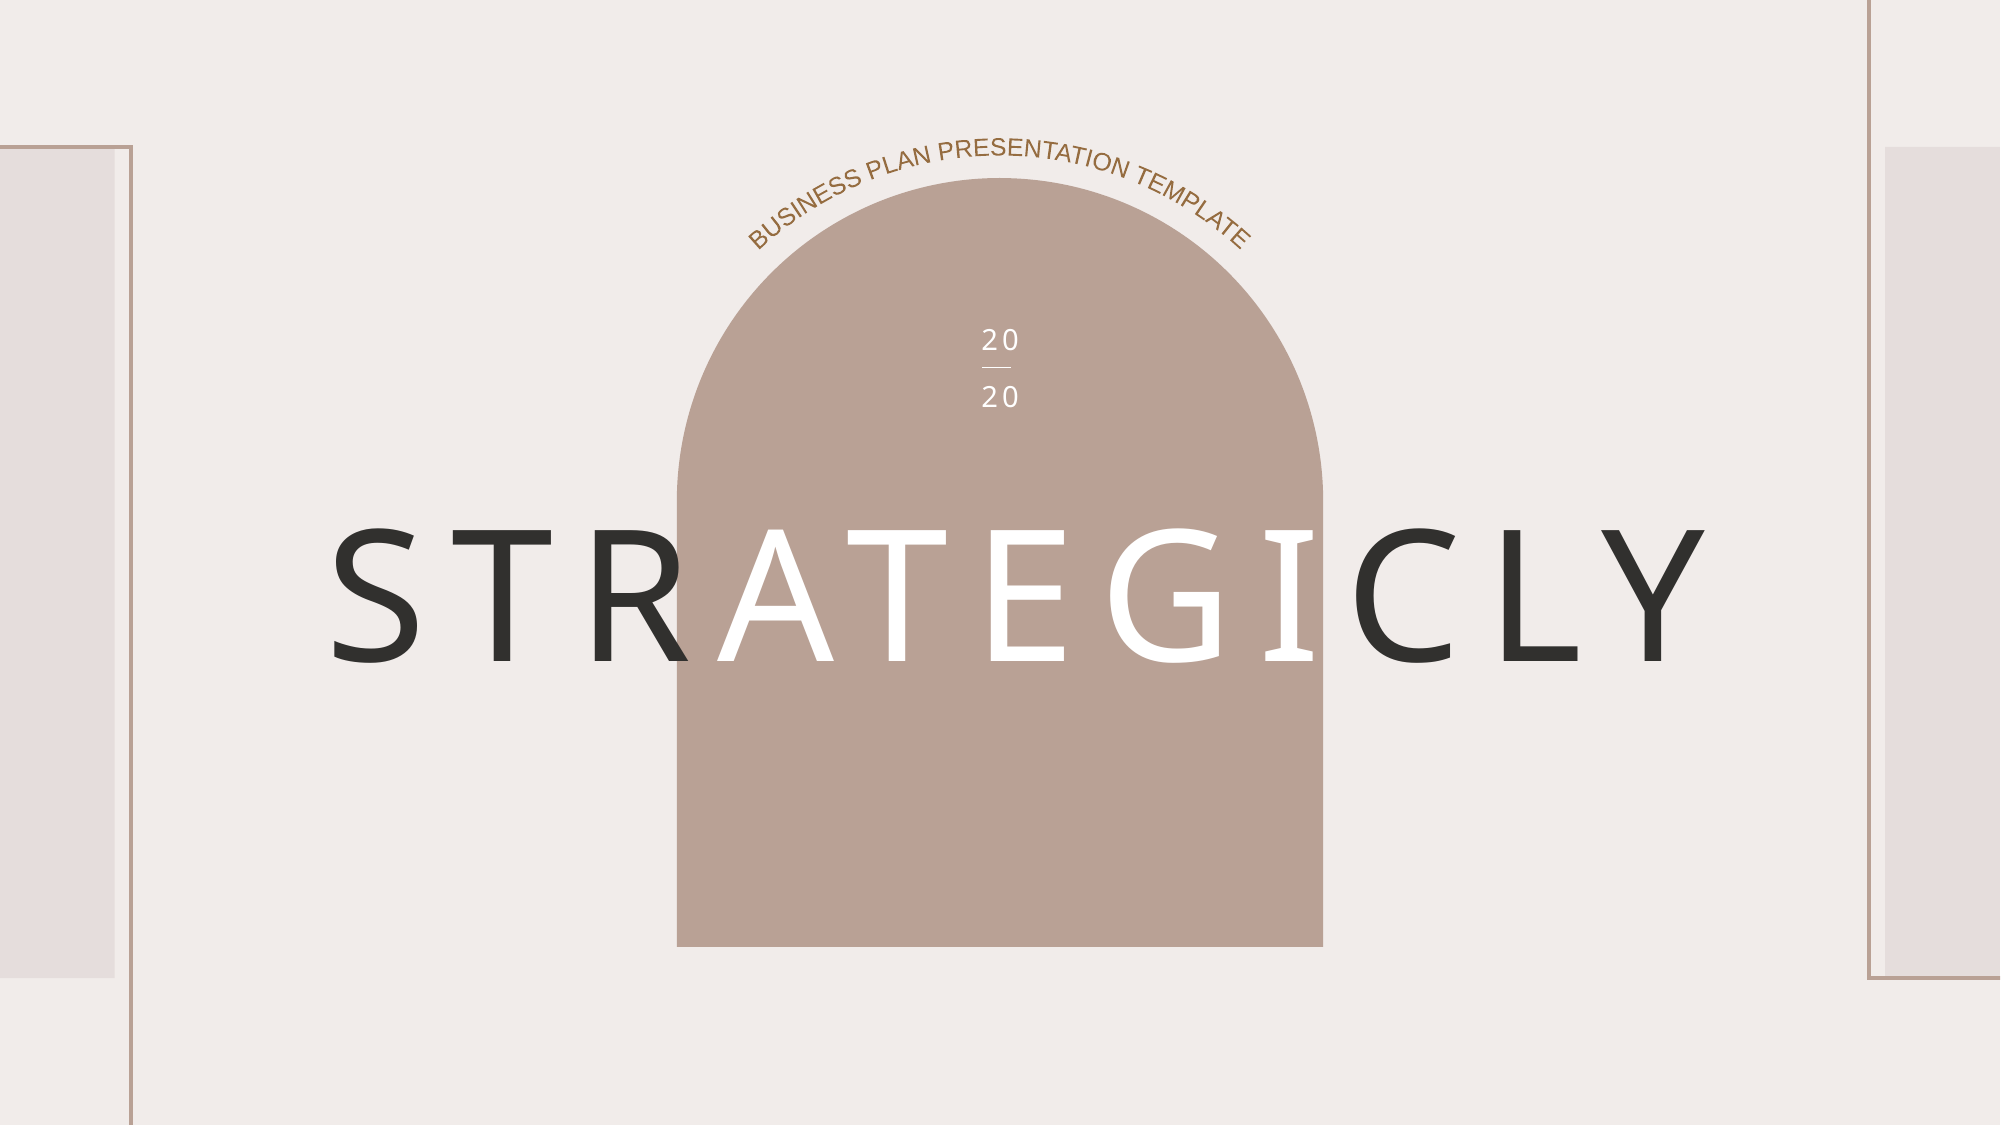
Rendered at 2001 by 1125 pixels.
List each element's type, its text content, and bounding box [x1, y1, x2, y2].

text_box STRATEGICLY [276, 471, 684, 706]
picture [684, 185, 1316, 940]
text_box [960, 314, 1040, 422]
text_box STRATEGICLY [1316, 471, 1756, 706]
